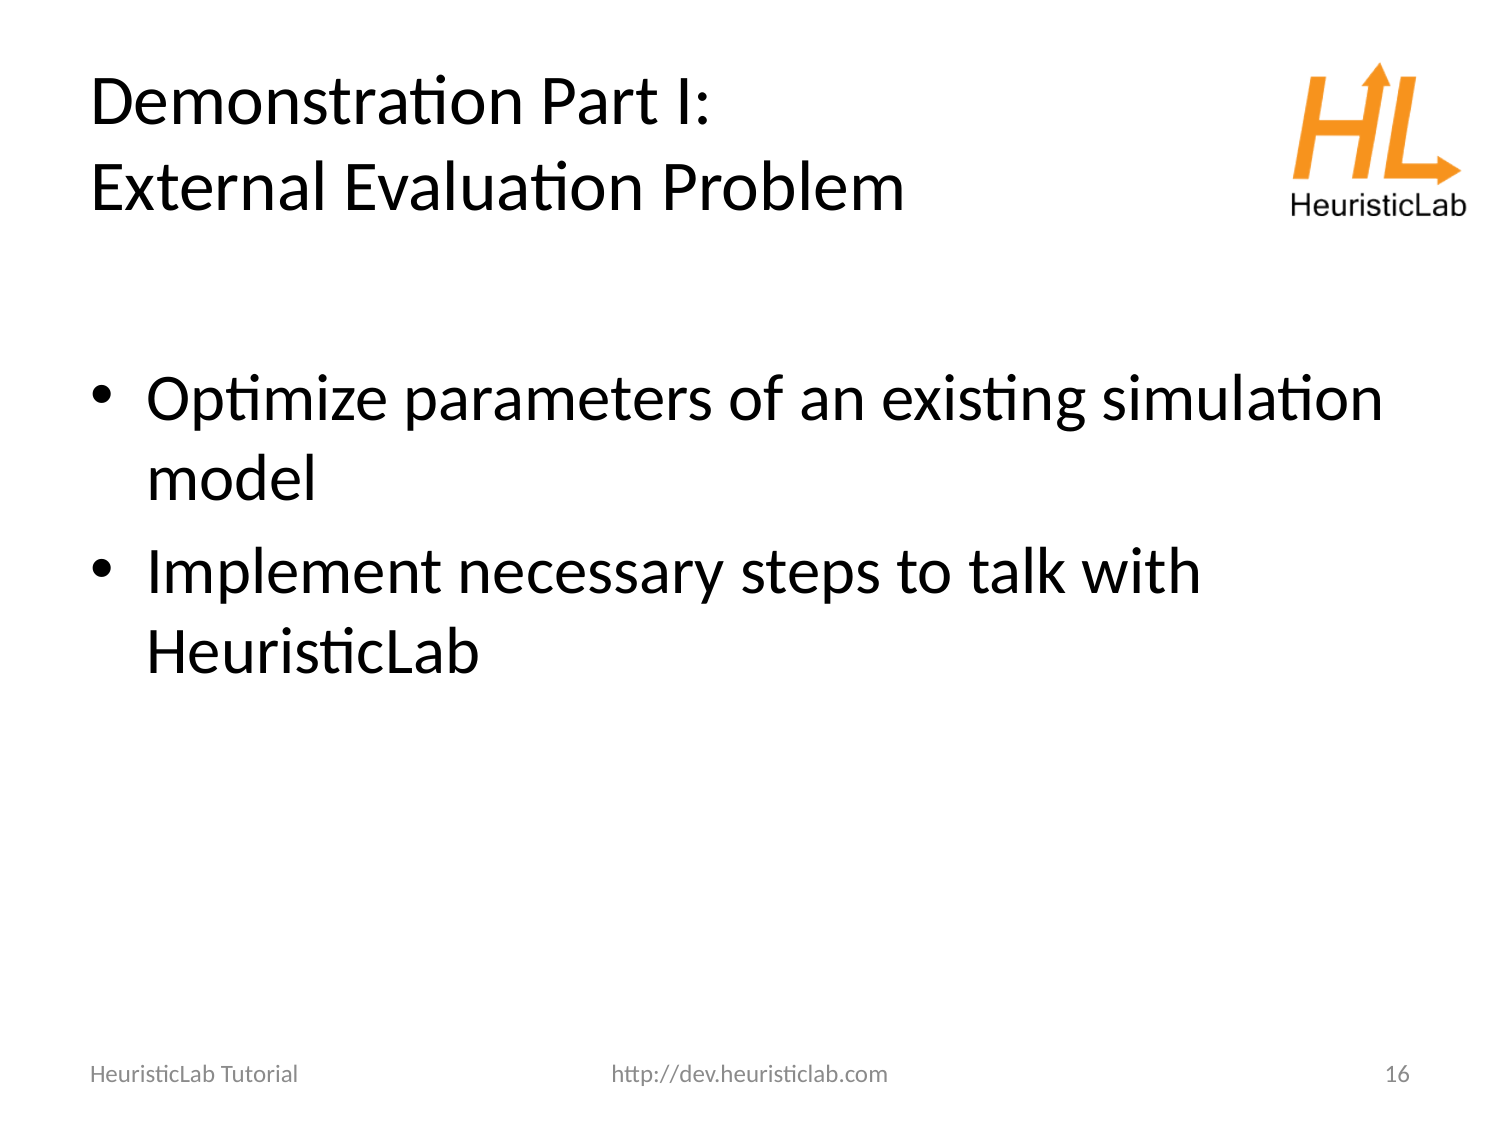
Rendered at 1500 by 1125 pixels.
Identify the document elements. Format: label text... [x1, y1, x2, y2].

footer http://dev.heuristiclab.com [512, 1042, 988, 1103]
slide_number 16 [1074, 1042, 1425, 1103]
slide_number HeuristicLab Tutorial [75, 1042, 425, 1103]
list Optimize parameters of an existing simulation model Implement necessary steps to talk with HeuristicLab [75, 262, 1425, 1005]
picture [1281, 27, 1474, 244]
title Demonstration Part I: External Evaluation Problem [75, 45, 1282, 233]
